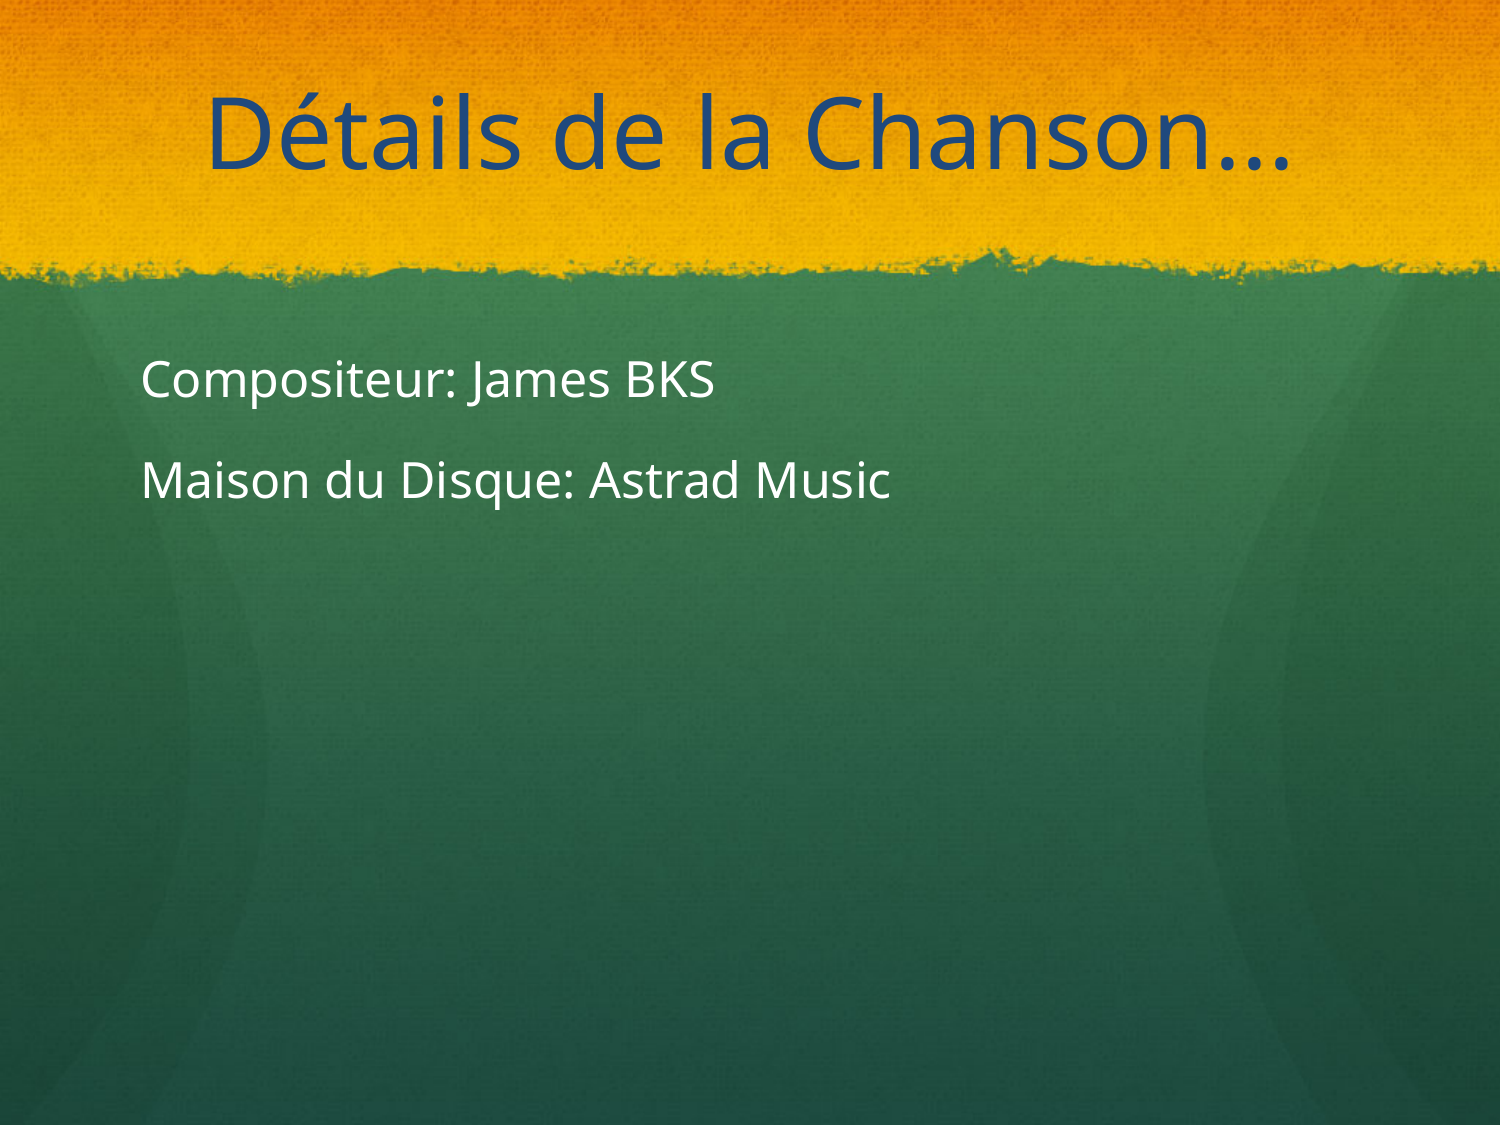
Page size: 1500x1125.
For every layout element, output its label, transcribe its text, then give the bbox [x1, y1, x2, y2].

picture [0, 0, 1500, 1125]
title Détails de la Chanson... [125, 13, 1375, 246]
list Compositeur: James BKS Maison du Disque: Astrad Music [125, 339, 1375, 1026]
